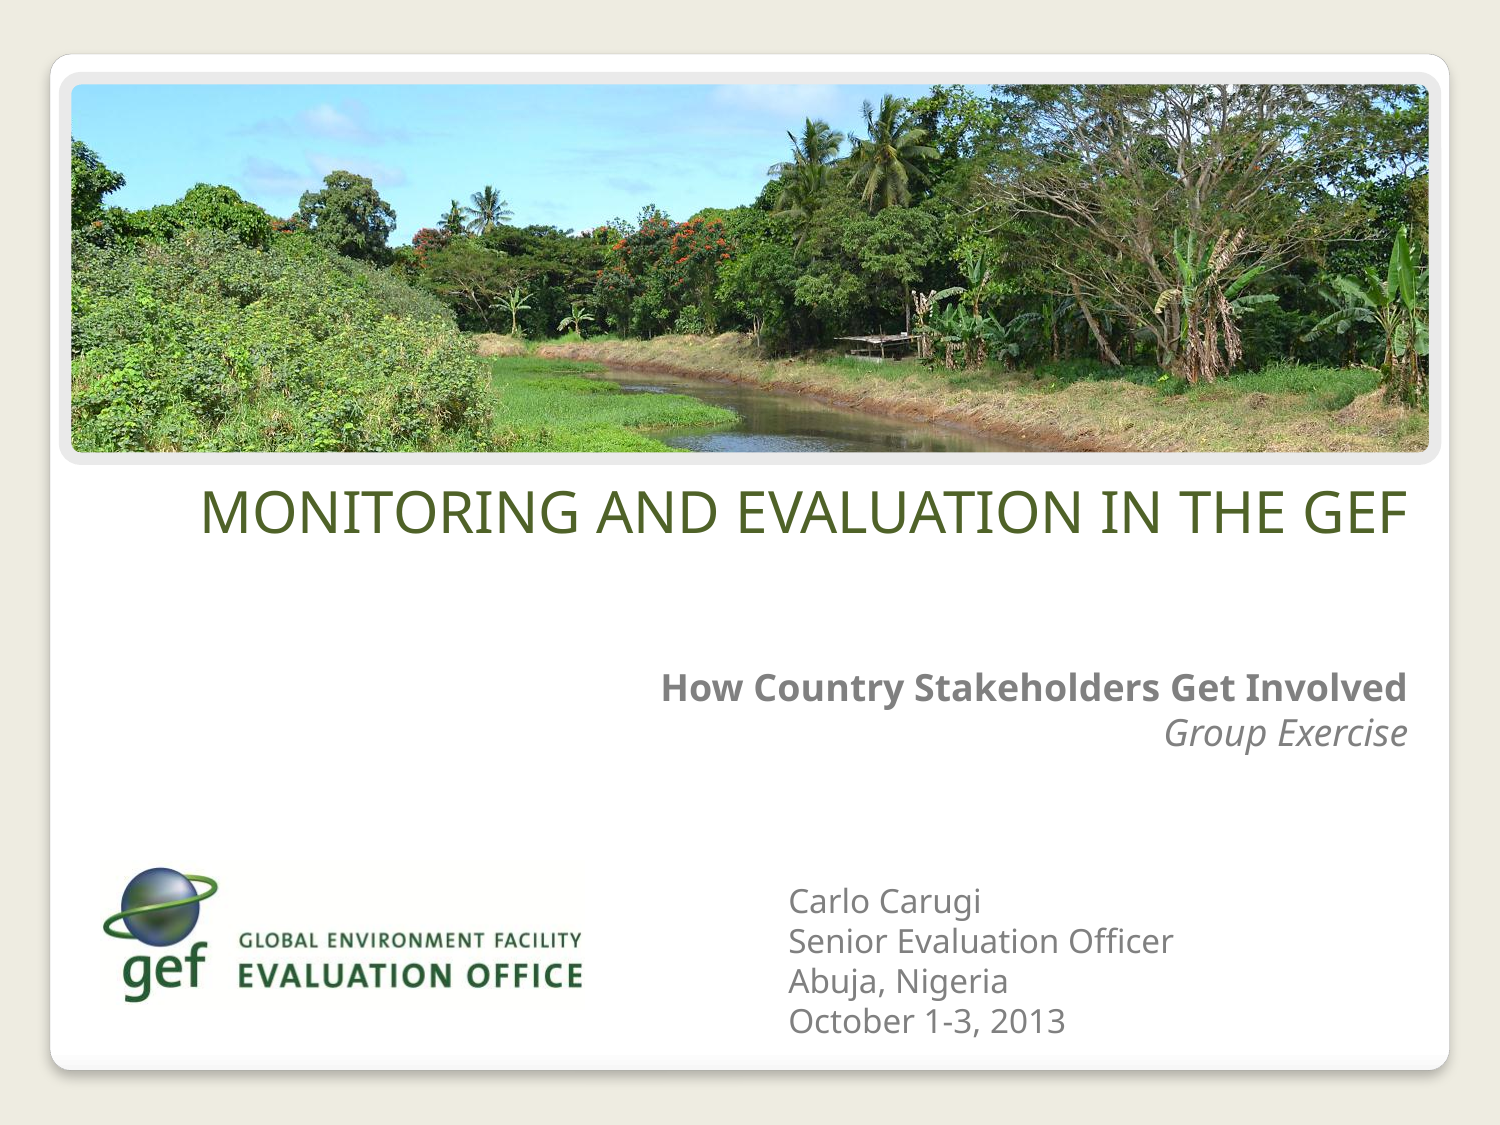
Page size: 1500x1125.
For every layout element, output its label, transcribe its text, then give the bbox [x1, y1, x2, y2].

text_box Carlo Carugi Senior Evaluation Officer Abuja, Nigeria October 1-3, 2013 [773, 873, 1353, 1048]
picture [100, 860, 585, 1010]
subtitle How Country Stakeholders Get Involved Group Exercise [41, 656, 1424, 925]
title MONITORING AND EVALUATION IN THE GEF [112, 472, 1424, 610]
picture [64, 77, 1436, 459]
